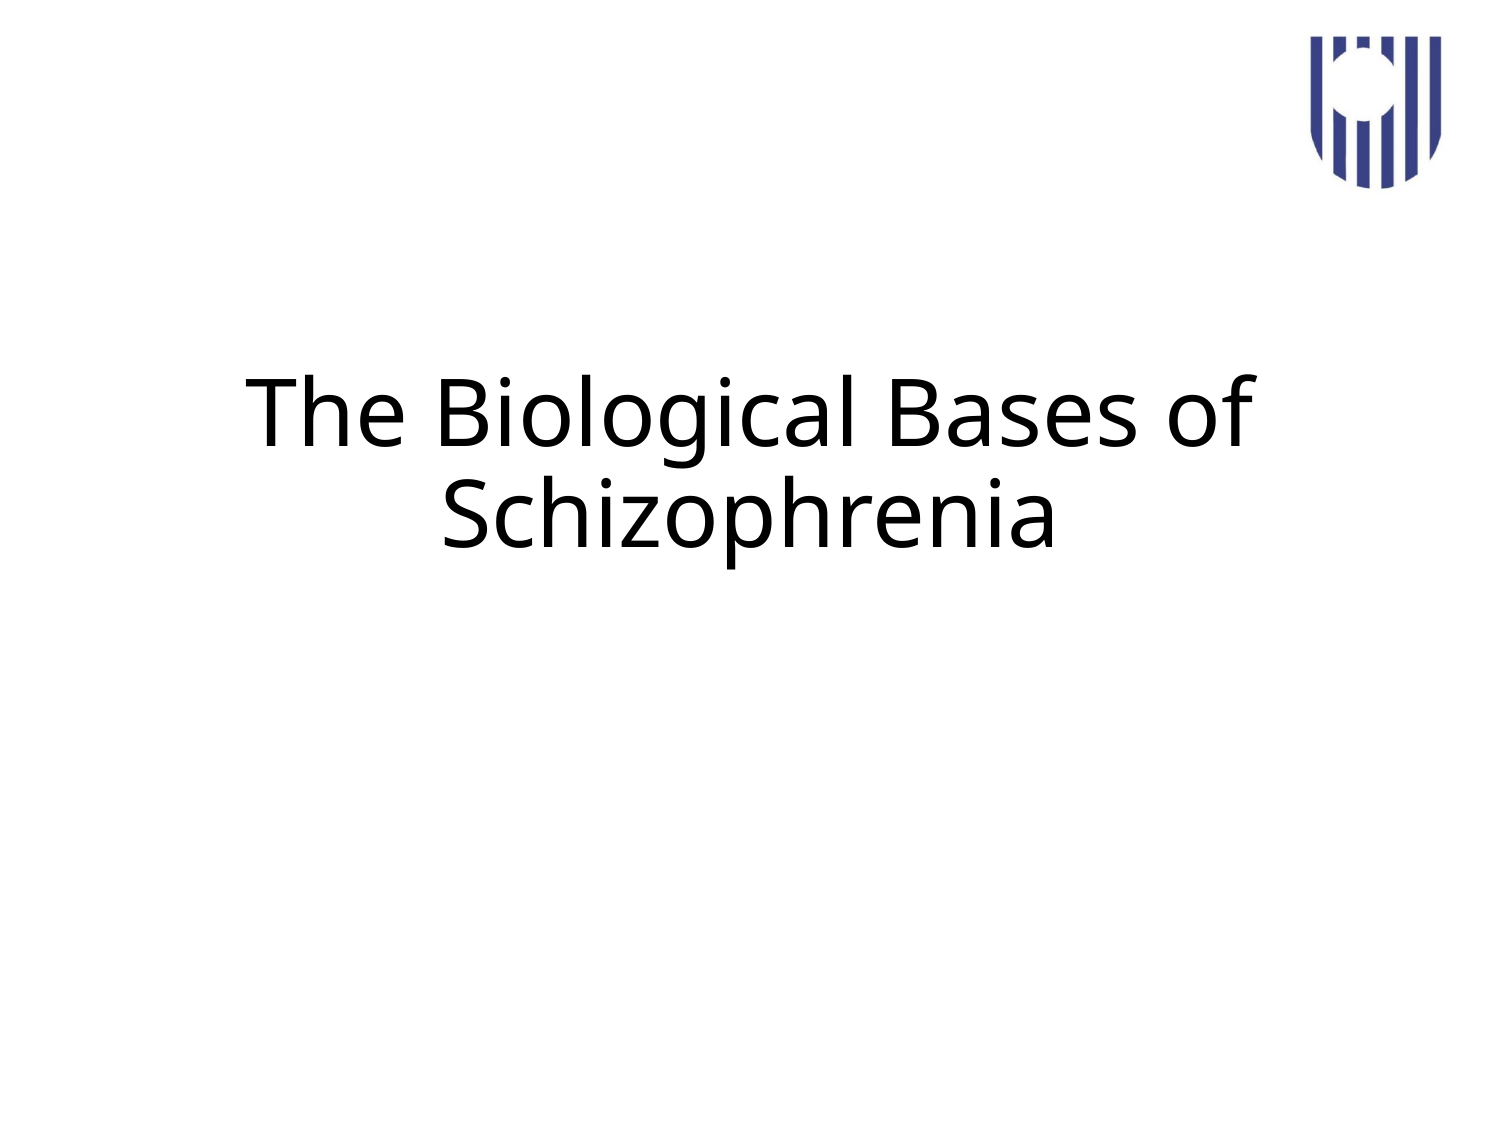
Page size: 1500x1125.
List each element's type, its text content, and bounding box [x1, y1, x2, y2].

picture [1257, 0, 1496, 237]
title The Biological Bases of Schizophrenia [187, 184, 1313, 576]
